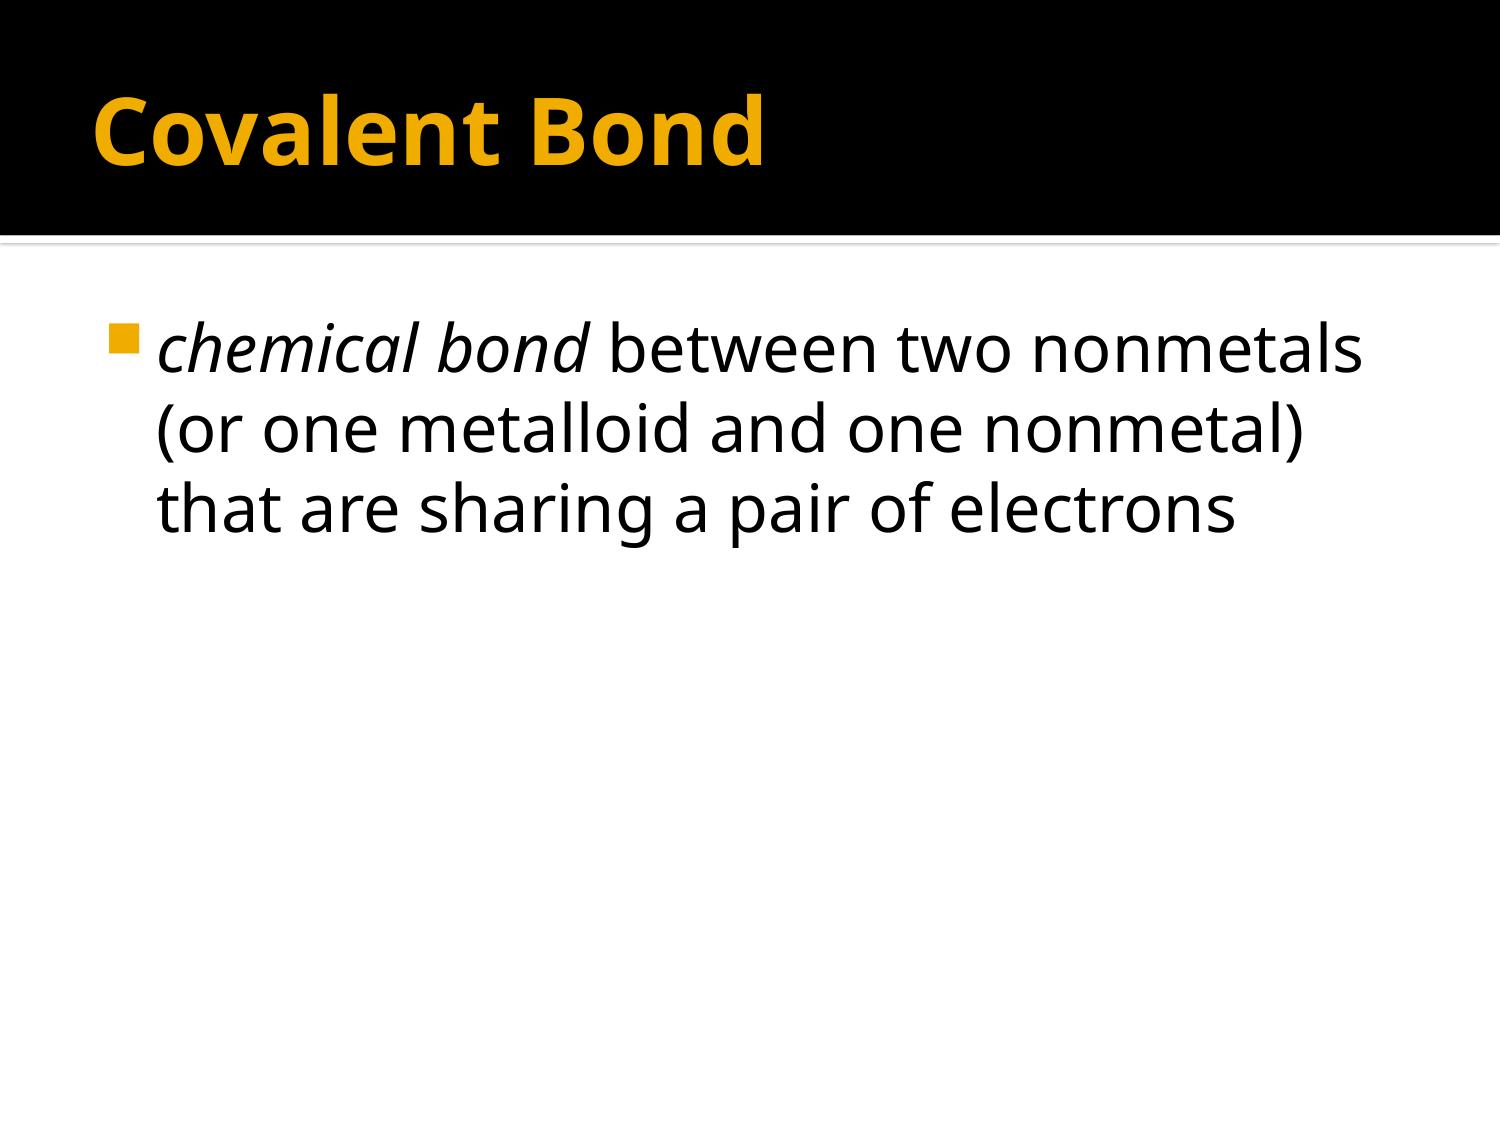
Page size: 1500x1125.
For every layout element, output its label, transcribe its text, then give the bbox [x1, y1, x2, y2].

list chemical bond between two nonmetals (or one metalloid and one nonmetal) that are sharing a pair of electrons [75, 291, 1425, 1050]
title Covalent Bond [75, 25, 1425, 231]
